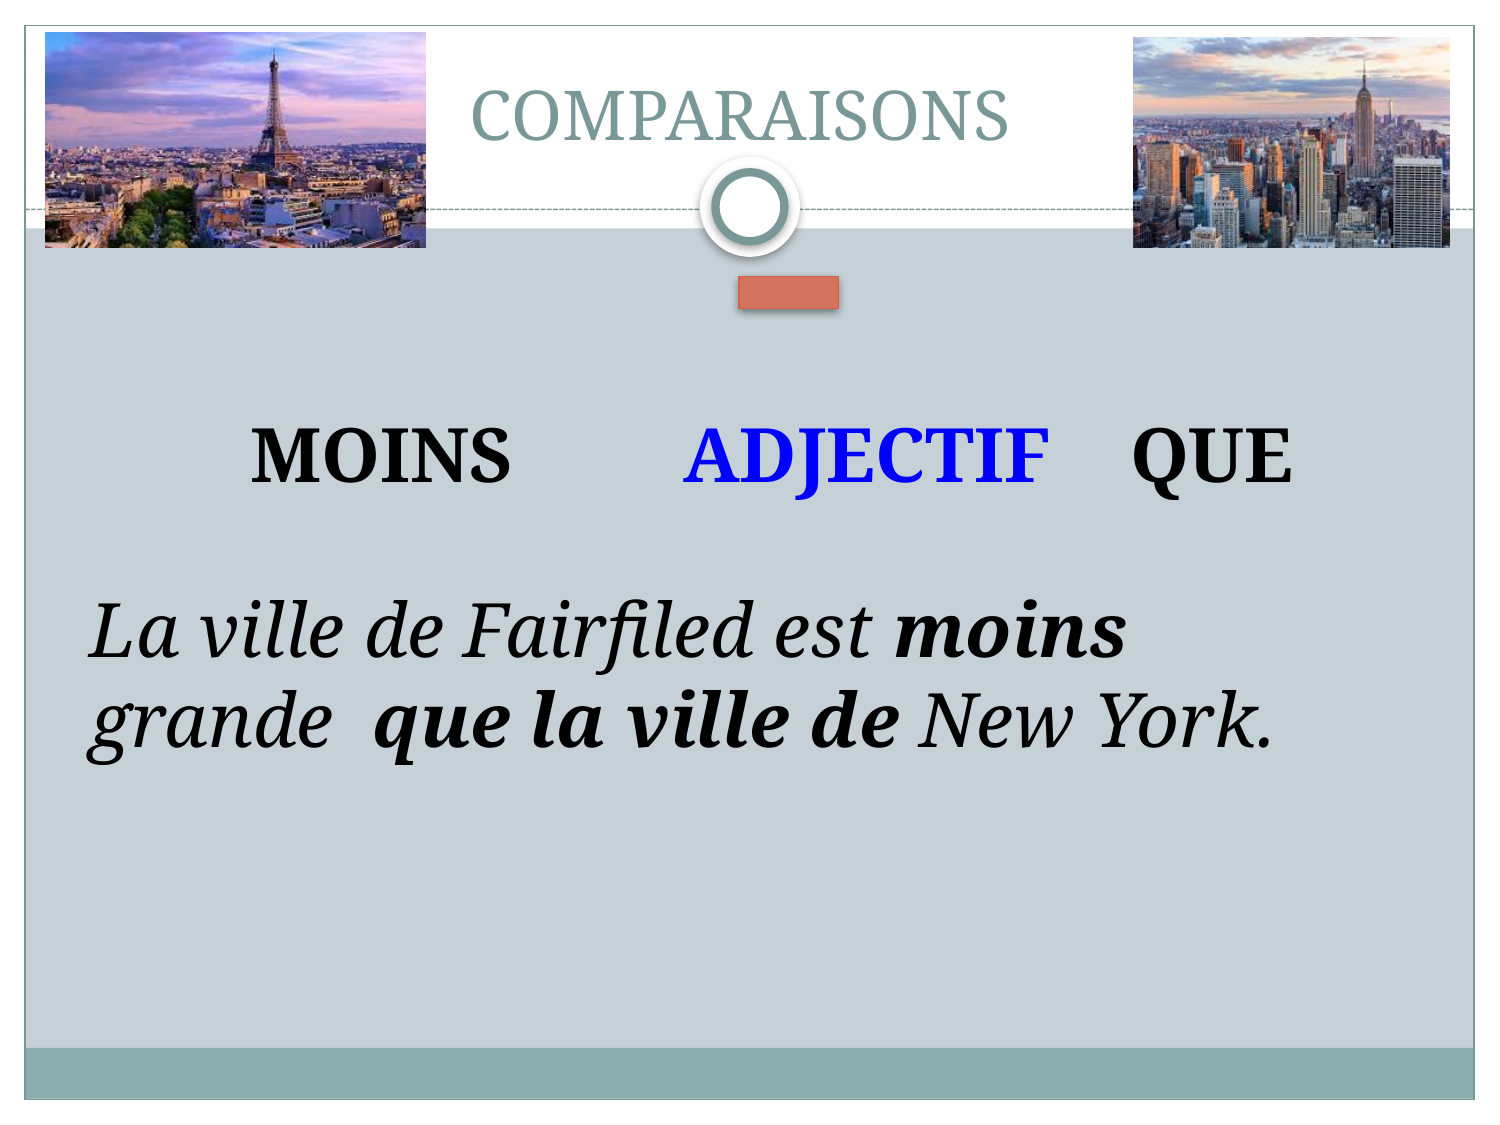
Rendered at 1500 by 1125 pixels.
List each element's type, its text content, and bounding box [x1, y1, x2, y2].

text_box La ville de Fairfiled est moins grande que la ville de New York. [75, 574, 1313, 770]
picture [1132, 37, 1450, 249]
picture [45, 31, 426, 249]
list [235, 187, 1466, 500]
title COMPARAISONS [430, 37, 1130, 162]
text_box MOINS [235, 399, 634, 505]
text_box QUE [1115, 399, 1319, 505]
text_box ADJECTIF [668, 399, 1076, 505]
text_box [738, 276, 839, 309]
